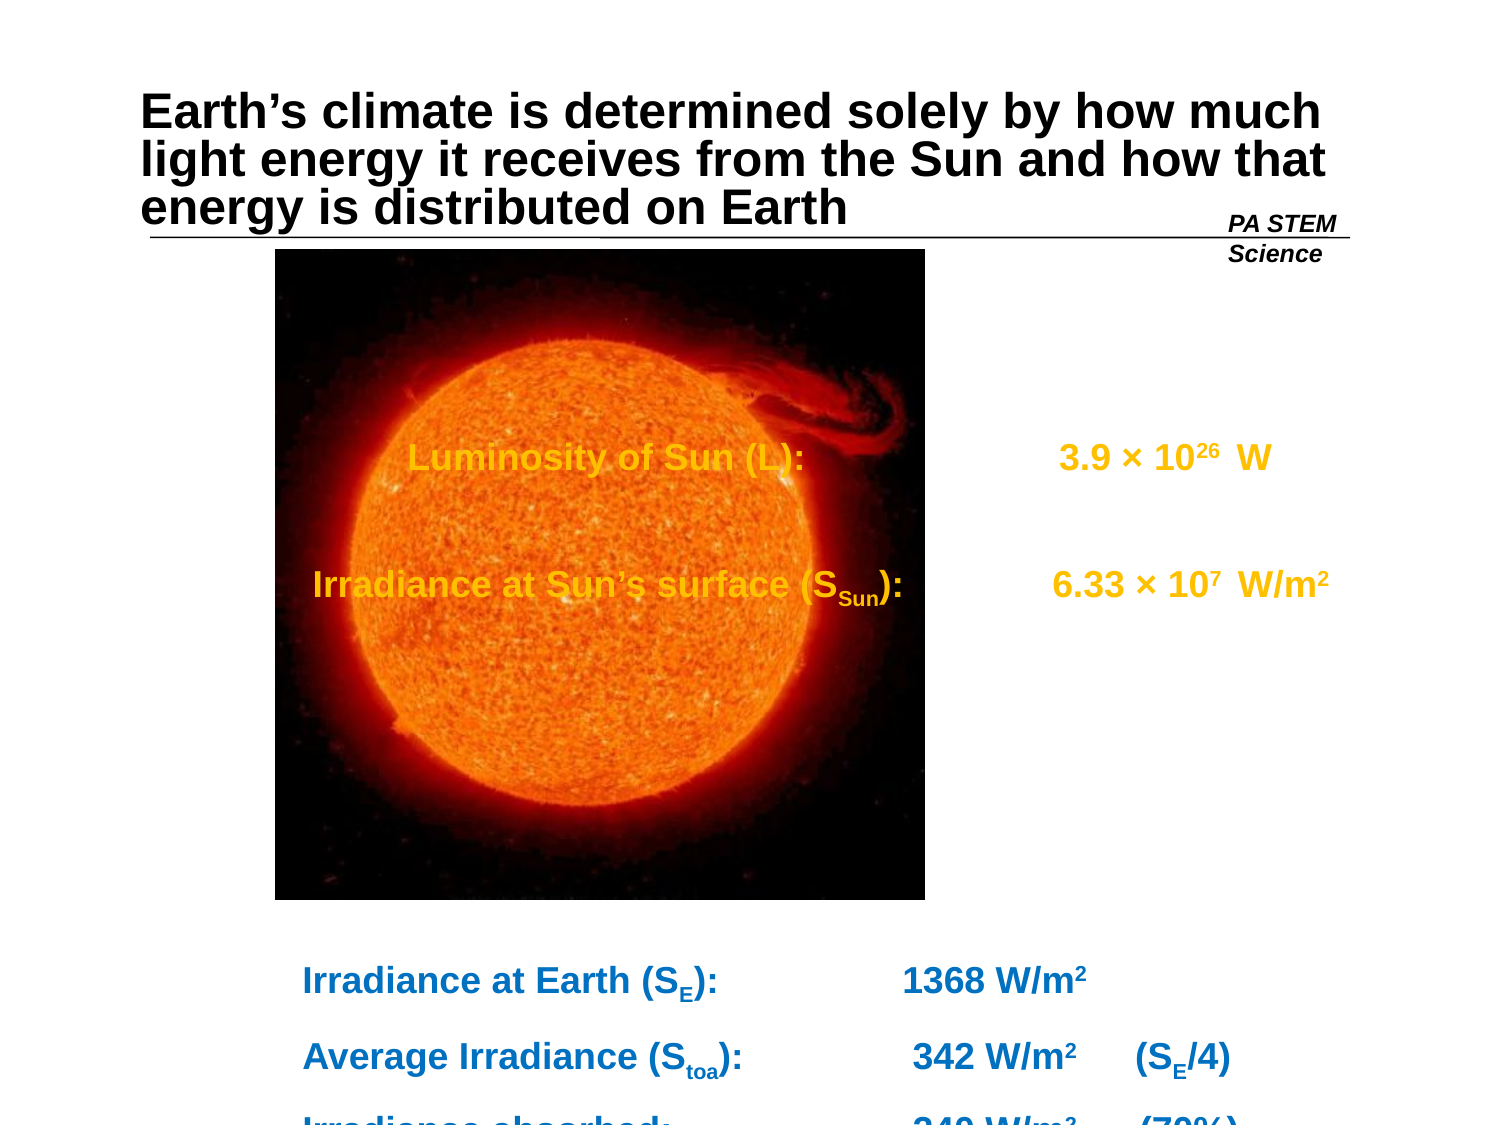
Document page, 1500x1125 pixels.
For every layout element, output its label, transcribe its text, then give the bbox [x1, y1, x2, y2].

text_box Luminosity of Sun (L): 3.9 × 1026 W Irradiance at Sun’s surface (SSun): 6.33 × 107 W/m2 Irradiance at Earth (SE): 1368 W/m2 Average Irradiance (Stoa): 342 W/m2 (SE/4) Irradiance absorbed: 240 W/m2 (70%) [287, 425, 1375, 1125]
picture [274, 249, 926, 901]
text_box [149, 199, 1353, 276]
title Earth’s climate is determined solely by how much light energy it receives from the Sun and how that energy is distributed on Earth [124, 62, 1426, 263]
